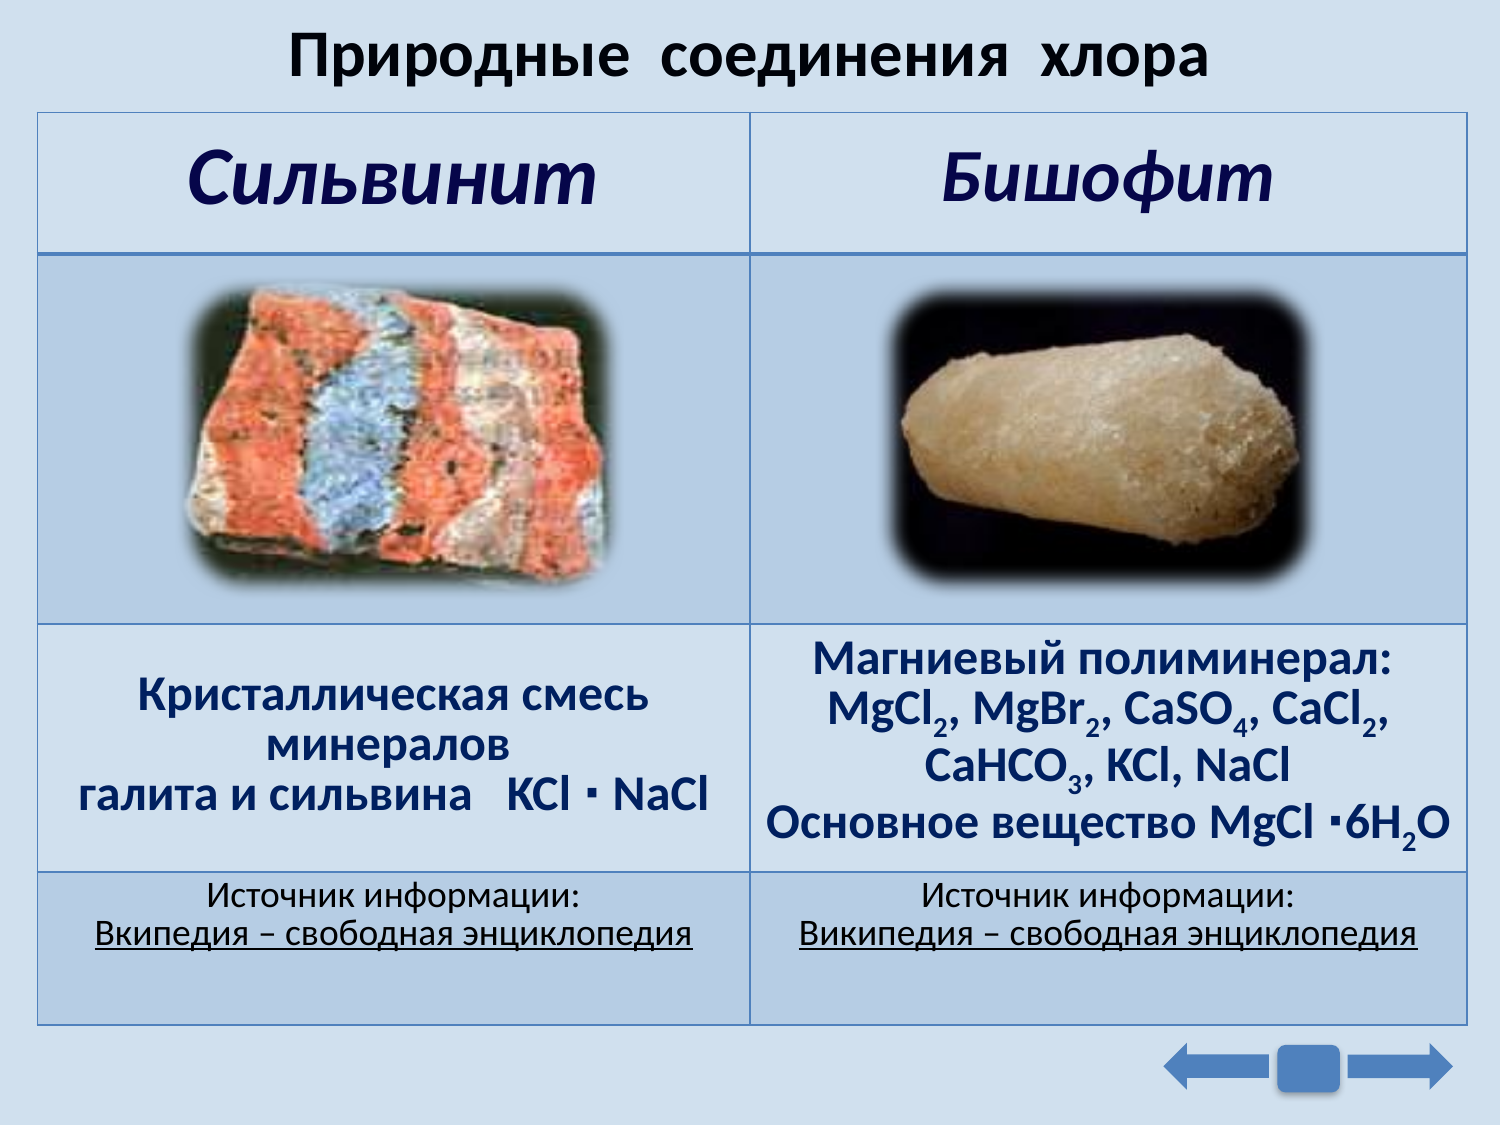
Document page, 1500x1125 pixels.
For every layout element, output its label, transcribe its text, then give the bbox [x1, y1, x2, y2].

table_cell [751, 256, 1466, 623]
table_cell Источник информации: Вкипедия – свободная энциклопедия [38, 873, 749, 1024]
picture [174, 274, 626, 601]
table_header Бишофит [751, 113, 1466, 252]
text_box [1161, 1040, 1271, 1092]
text_box [1345, 1040, 1456, 1092]
picture [874, 274, 1326, 600]
table_header Сильвинит [38, 113, 749, 252]
text_box [1275, 1042, 1342, 1095]
table_cell Кристаллическая смесь минералов галита и сильвина KCl ∙ NaCl [38, 625, 749, 871]
table_cell Источник информации: Википедия – свободная энциклопедия [751, 873, 1466, 1024]
text_box Природные соединения хлора [0, 0, 1500, 100]
table_cell Магниевый полиминерал: MgCl2, MgBr2, CaSO4, CaCl2, CaHCO3, KCl, NaCl Основное вещество MgCl ∙6H2O [751, 625, 1466, 871]
table_cell [38, 256, 749, 623]
